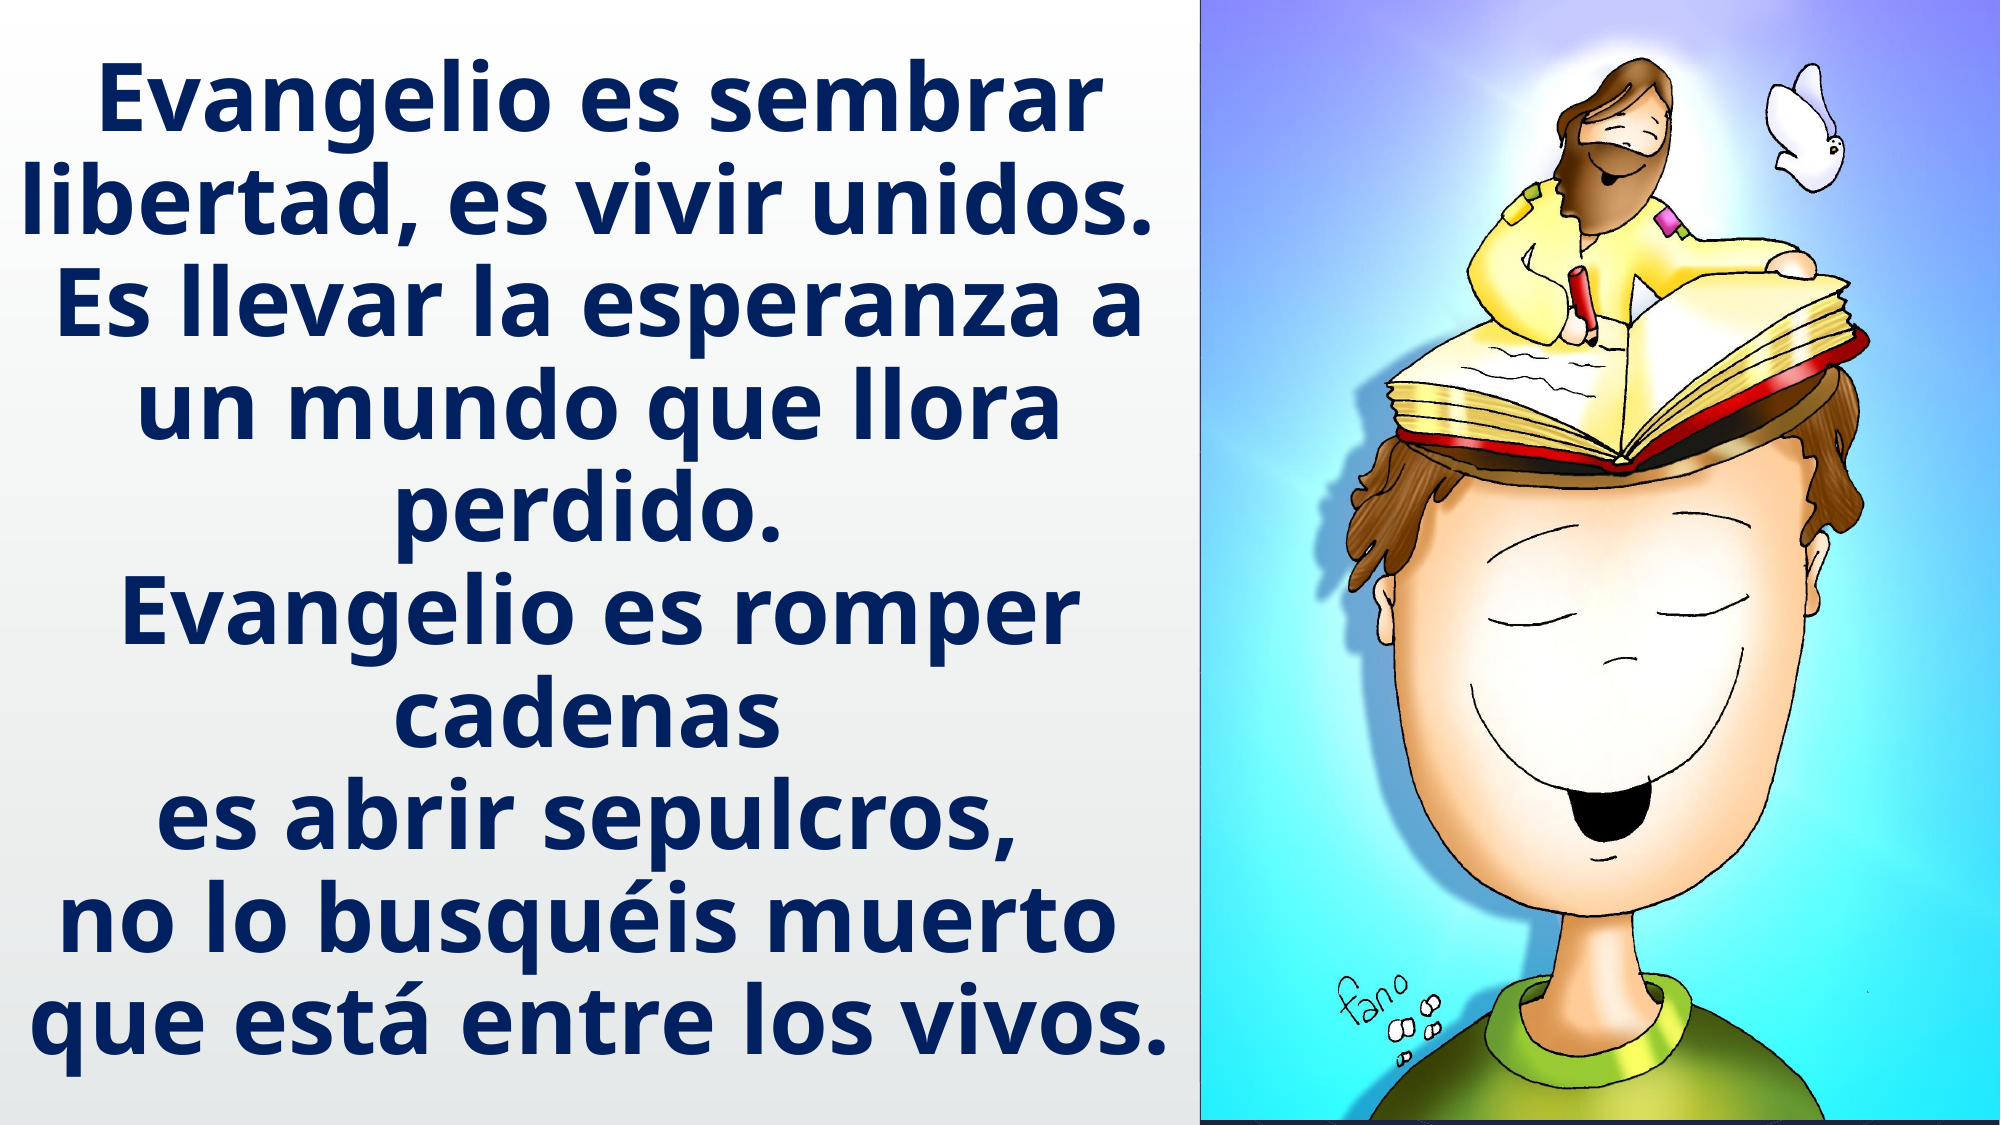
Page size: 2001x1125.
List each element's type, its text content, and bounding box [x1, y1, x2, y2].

picture [1200, 0, 2000, 1120]
title Evangelio es sembrar libertad, es vivir unidos. Es llevar la esperanza a un mundo que llora perdido. Evangelio es romper cadenas es abrir sepulcros, no lo busquéis muerto que está entre los vivos. [0, 0, 1201, 1125]
